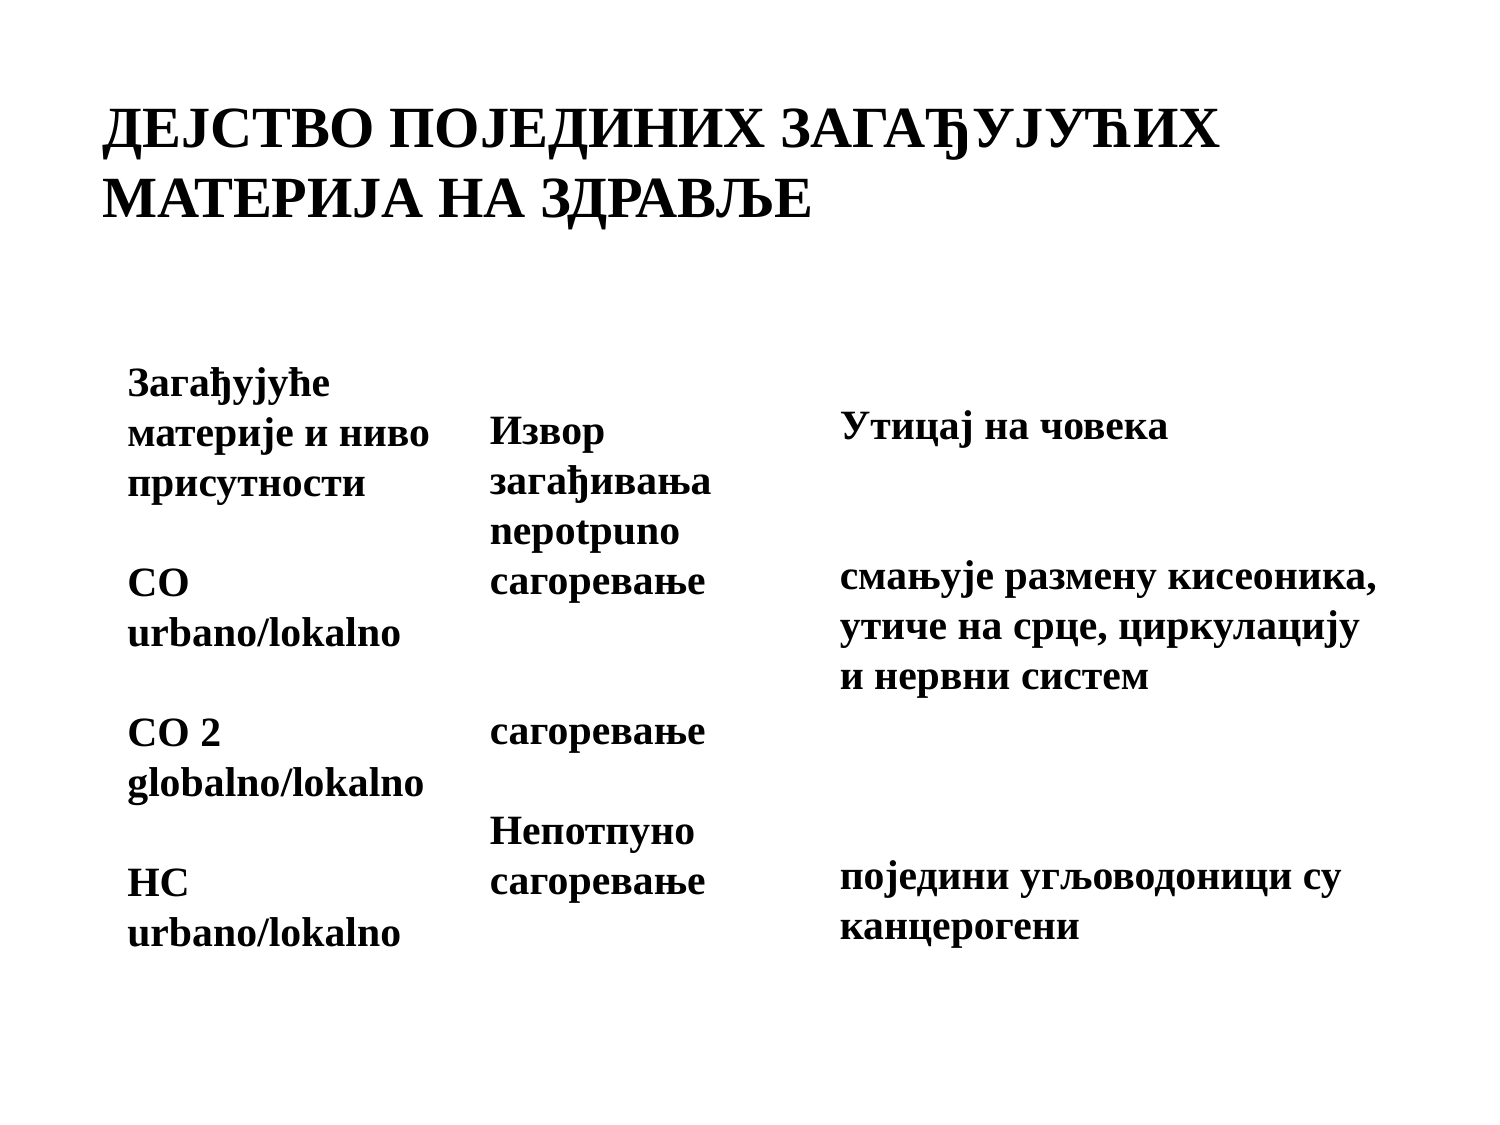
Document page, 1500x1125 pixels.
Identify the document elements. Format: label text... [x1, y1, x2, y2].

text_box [112, 340, 1401, 1023]
text_box ДЕЈСТВО ПОЈЕДИНИХ ЗАГАЂУЈУЋИХ МАТЕРИЈА НА ЗДРАВЉЕ [87, 82, 1500, 237]
